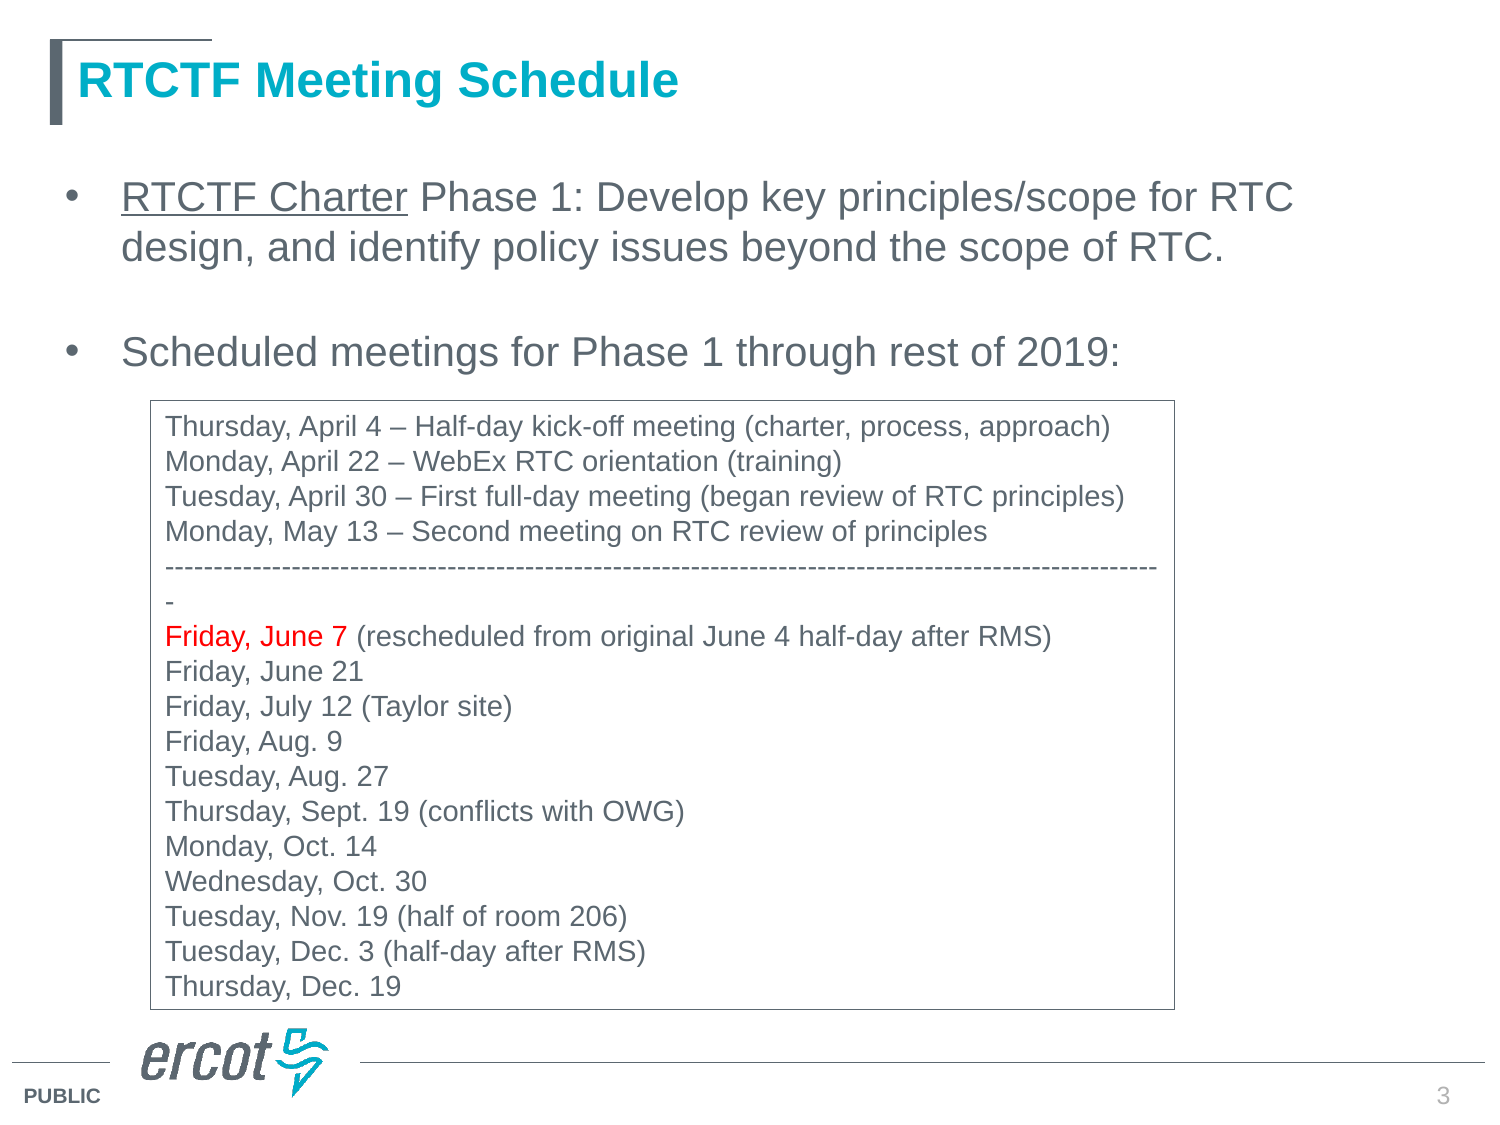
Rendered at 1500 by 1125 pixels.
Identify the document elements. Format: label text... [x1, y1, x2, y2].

list RTCTF Charter Phase 1: Develop key principles/scope for RTC design, and identify policy issues beyond the scope of RTC. Scheduled meetings for Phase 1 through rest of 2019: [50, 162, 1450, 401]
picture [137, 1024, 332, 1100]
title RTCTF Meeting Schedule [62, 39, 1450, 125]
slide_number 3 [1400, 1076, 1488, 1113]
text_box Thursday, April 4 – Half-day kick-off meeting (charter, process, approach) Monday, April 22 – WebEx RTC orientation (training) Tuesday, April 30 – First full-day meeting (began review of RTC principles) Monday, May 13 – Second meeting on RTC review of principles ------------------------------------------------------------------------------------------------------- Friday, June 7 (rescheduled from original June 4 half-day after RMS) Friday, June 21 Friday, July 12 (Taylor site) Friday, Aug. 9 Tuesday, Aug. 27 Thursday, Sept. 19 (conflicts with OWG) Monday, Oct. 14 Wednesday, Oct. 30 Tuesday, Nov. 19 (half of room 206) Tuesday, Dec. 3 (half-day after RMS) Thursday, Dec. 19 [150, 400, 1175, 1010]
